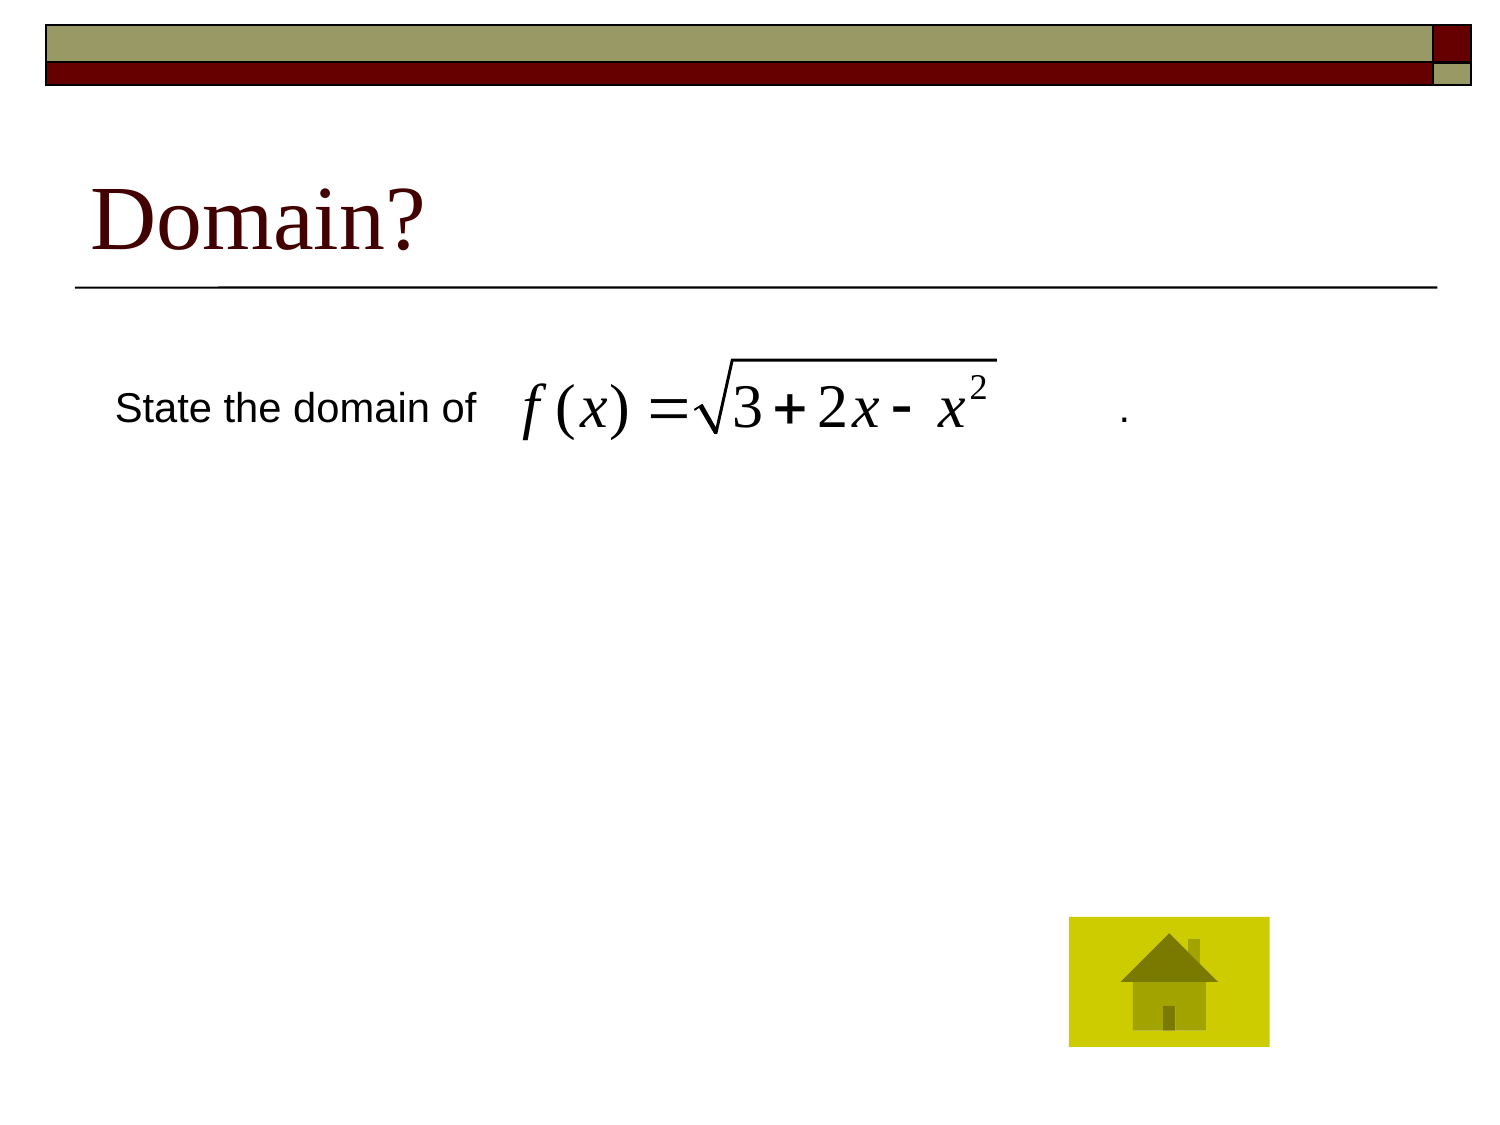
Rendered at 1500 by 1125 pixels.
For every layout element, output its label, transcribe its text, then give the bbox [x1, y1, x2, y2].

text_box [1068, 916, 1270, 1047]
text_box State the domain of . [1013, 373, 1353, 439]
text_box State the domain of . [100, 373, 496, 439]
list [501, 344, 1010, 454]
title Domain? [74, 87, 1426, 276]
